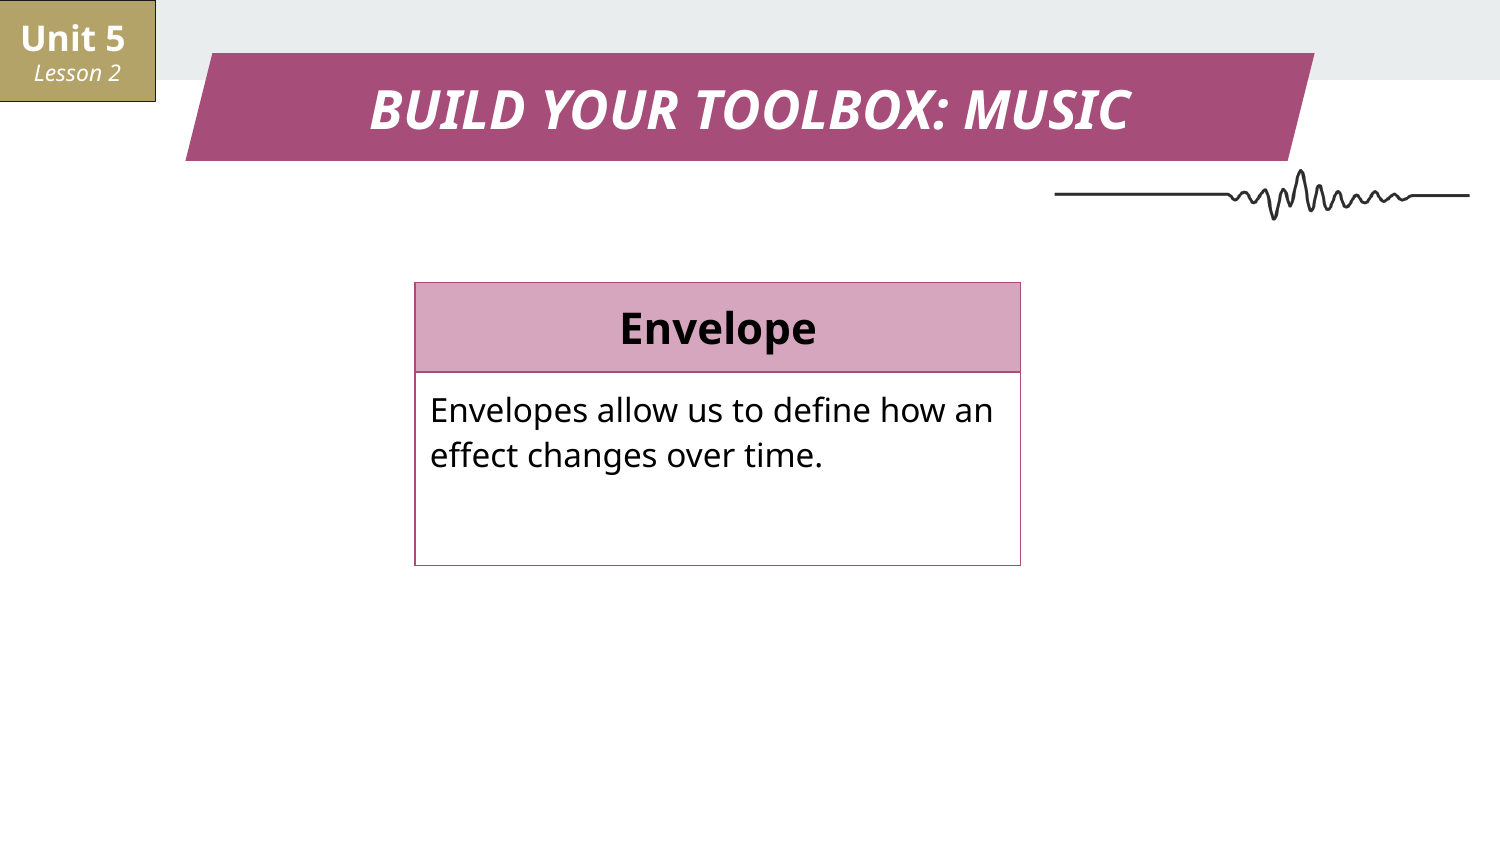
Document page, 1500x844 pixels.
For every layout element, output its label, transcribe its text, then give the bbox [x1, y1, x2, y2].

table_cell Envelopes allow us to define how an effect changes over time. [416, 373, 1020, 565]
text_box Unit 5 Lesson 2 [0, 0, 156, 102]
picture [1054, 160, 1470, 224]
text_box [185, 155, 1290, 161]
text_box [210, 53, 1315, 60]
text_box BUILD YOUR TOOLBOX: MUSIC [59, 60, 1457, 155]
table_header Envelope [416, 283, 1020, 371]
